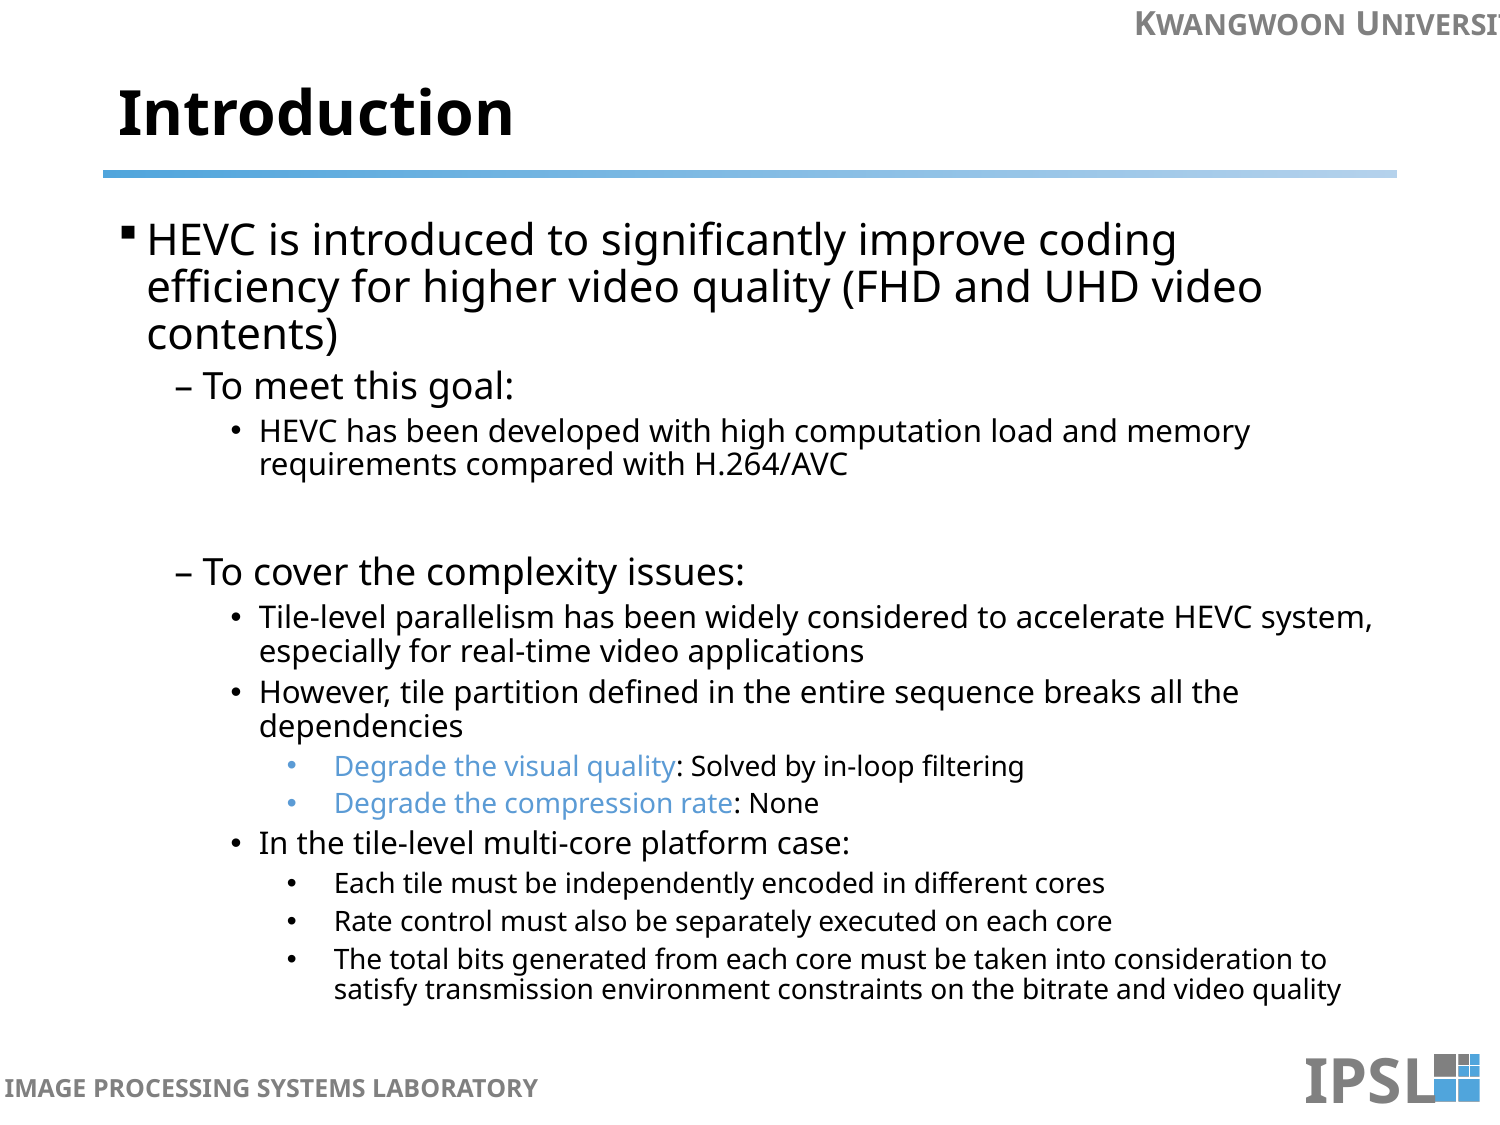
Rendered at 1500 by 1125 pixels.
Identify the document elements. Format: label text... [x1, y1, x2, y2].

picture [1430, 1050, 1480, 1108]
list HEVC is introduced to significantly improve coding efficiency for higher video quality (FHD and UHD video contents) To meet this goal: HEVC has been developed with high computation load and memory requirements compared with H.264/AVC To cover the complexity issues: Tile-level parallelism has been widely considered to accelerate HEVC system, especially for real-time video applications However, tile partition defined in the entire sequence breaks all the dependencies Degrade the visual quality: Solved by in-loop filtering Degrade the compression rate: None In the tile-level multi-core platform case: Each tile must be independently encoded in different cores Rate control must also be separately executed on each core The total bits generated from each core must be taken into consideration to satisfy transmission environment constraints on the bitrate and video quality [103, 209, 1397, 1014]
title Introduction [103, 59, 1397, 171]
